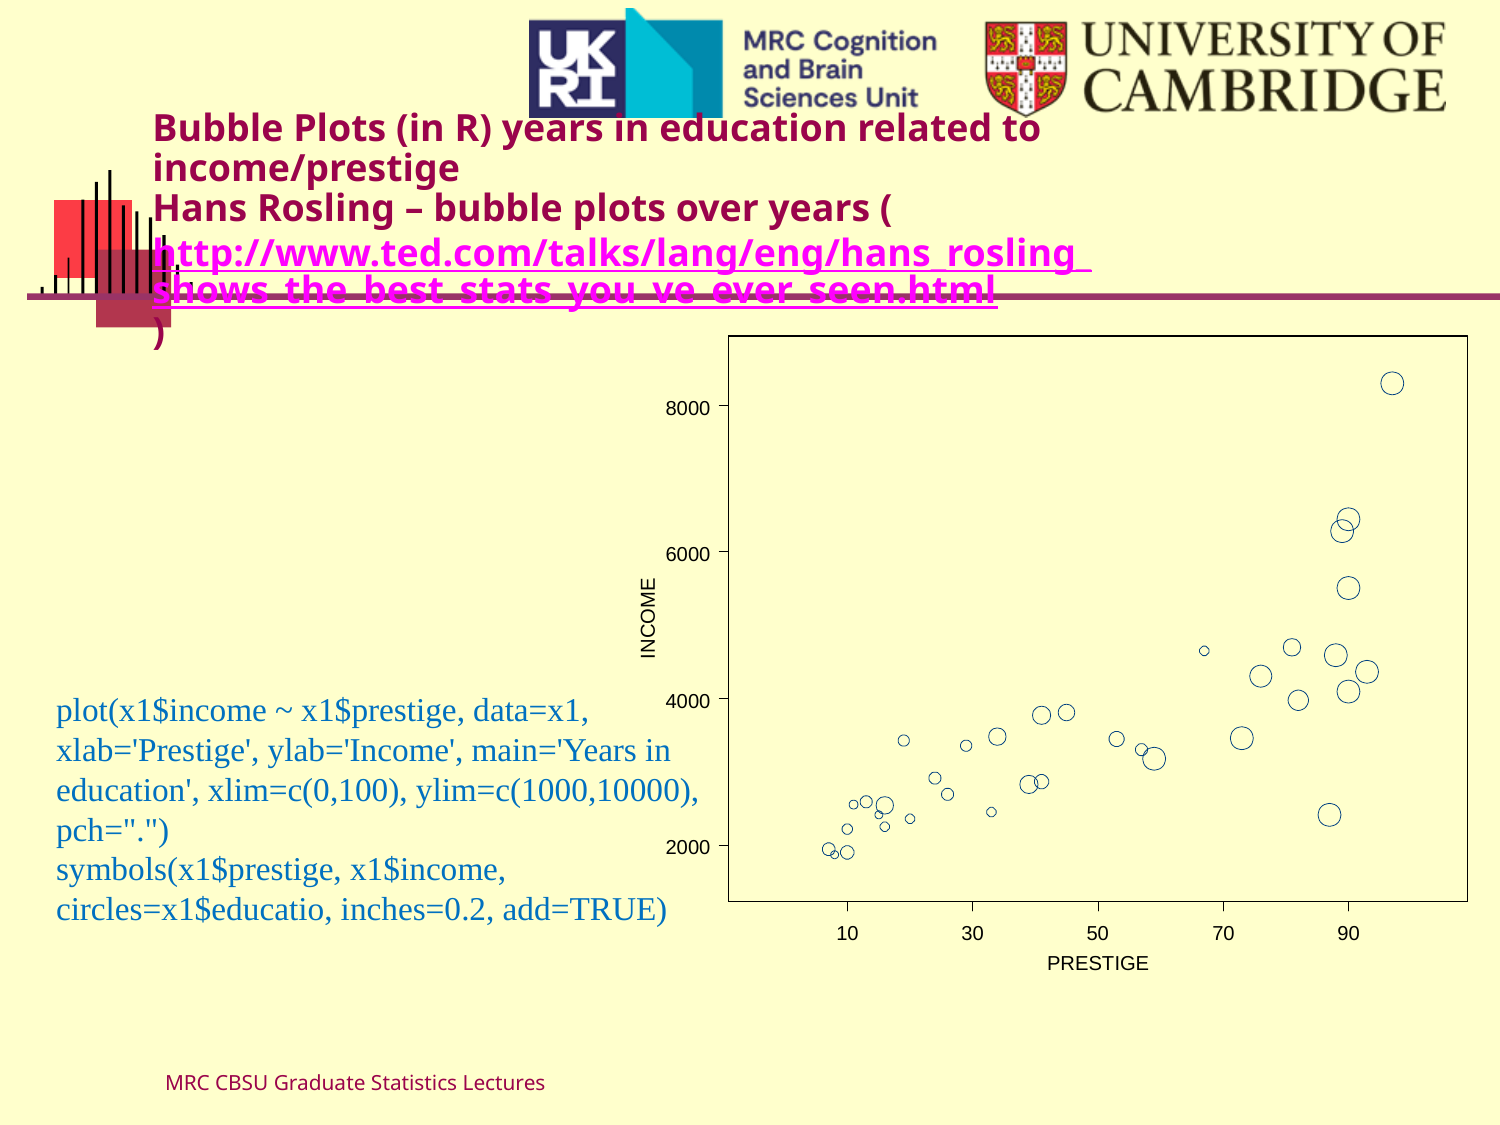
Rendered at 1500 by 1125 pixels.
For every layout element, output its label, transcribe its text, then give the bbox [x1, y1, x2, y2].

picture [529, 8, 1446, 118]
text_box plot(x1$income ~ x1$prestige, data=x1, xlab='Prestige', ylab='Income', main='Years in education', xlim=c(0,100), ylim=c(1000,10000), pch=".") symbols(x1$prestige, x1$income, circles=x1$educatio, inches=0.2, add=TRUE) [41, 680, 591, 935]
title Bubble Plots (in R) years in education related to income/prestige Hans Rosling – bubble plots over years (http://www.ted.com/talks/lang/eng/hans_rosling_shows_the_best_stats_you_ve_ever_seen.html) [137, 137, 1113, 288]
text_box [596, 230, 1500, 1007]
footer MRC CBSU Graduate Statistics Lectures [149, 1062, 988, 1101]
